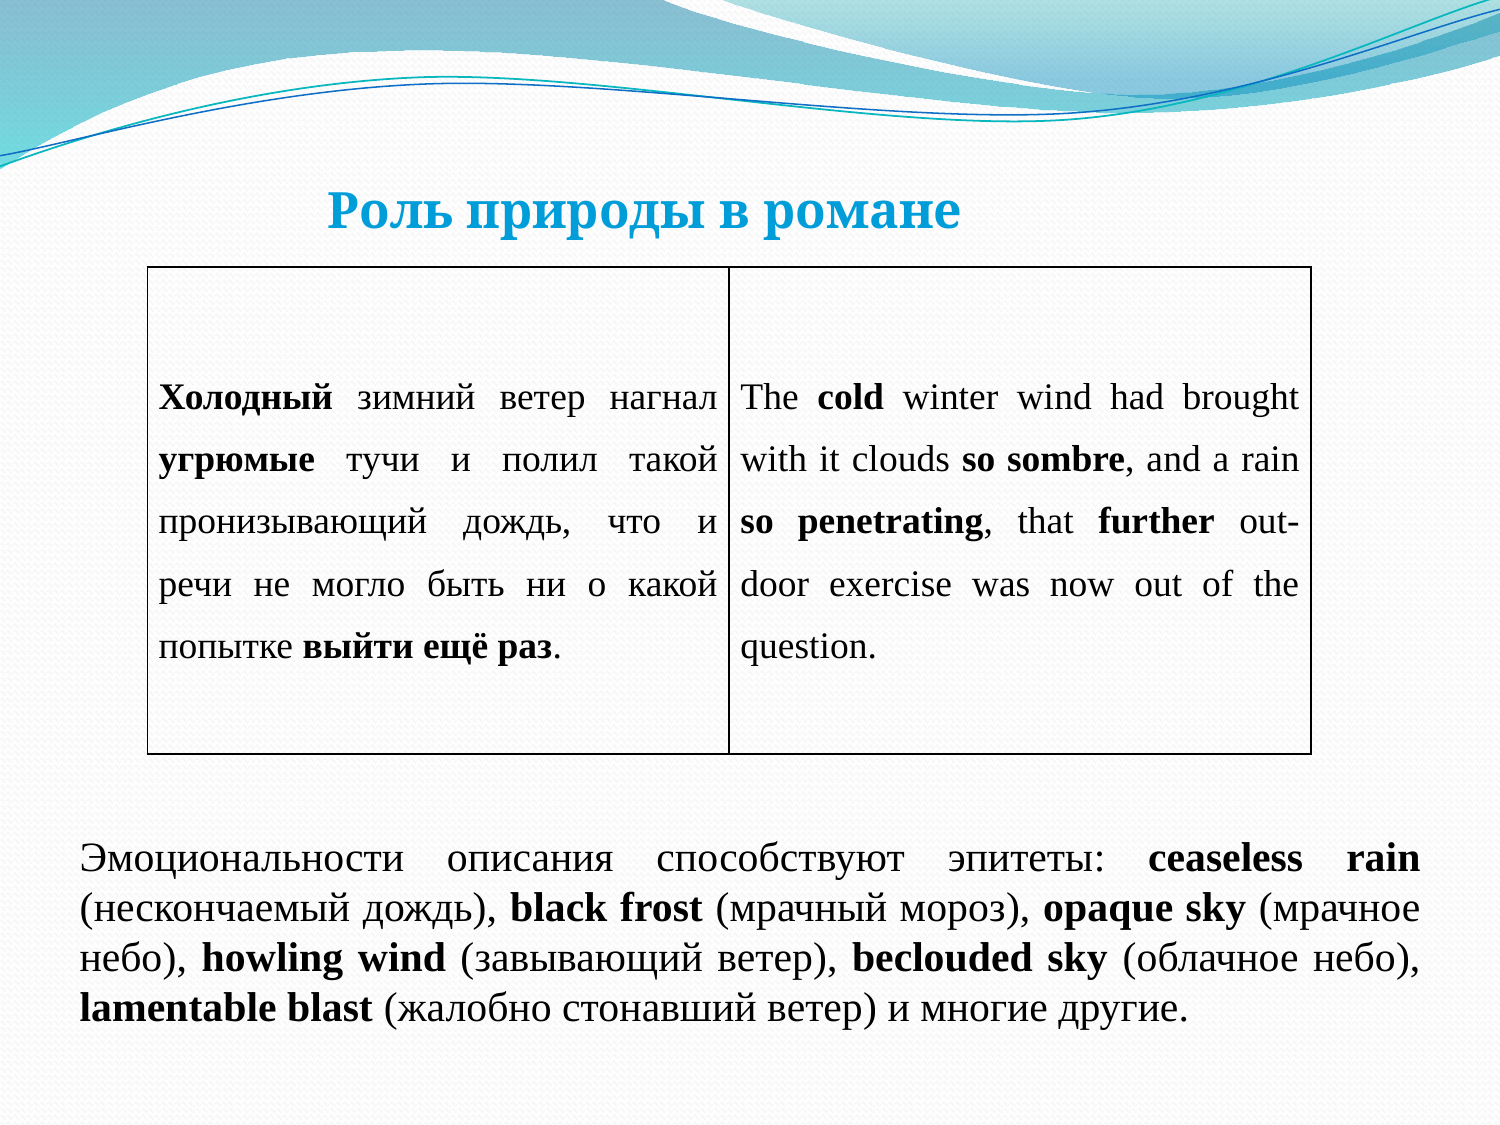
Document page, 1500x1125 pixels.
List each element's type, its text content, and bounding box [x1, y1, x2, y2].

table_header The cold winter wind had brought with it clouds so sombre, and a rain so penetrating, that further out-door exercise was now out of the question. [730, 268, 1310, 753]
text_box Эмоциональности описания способствуют эпитеты: ceaseless rain (нескончаемый дождь), black frost (мрачный мороз), opaque sky (мрачное небо), howling wind (завывающий ветер), beclouded sky (облачное небо), lamentable blast (жалобно стонавший ветер) и многие другие. [64, 822, 1436, 1038]
table_header Холодный зимний ветер нагнал угрюмые тучи и полил такой пронизывающий дождь, что и речи не могло быть ни о какой попытке выйти ещё раз. [148, 268, 728, 753]
text_box Роль природы в романе [312, 170, 1105, 246]
